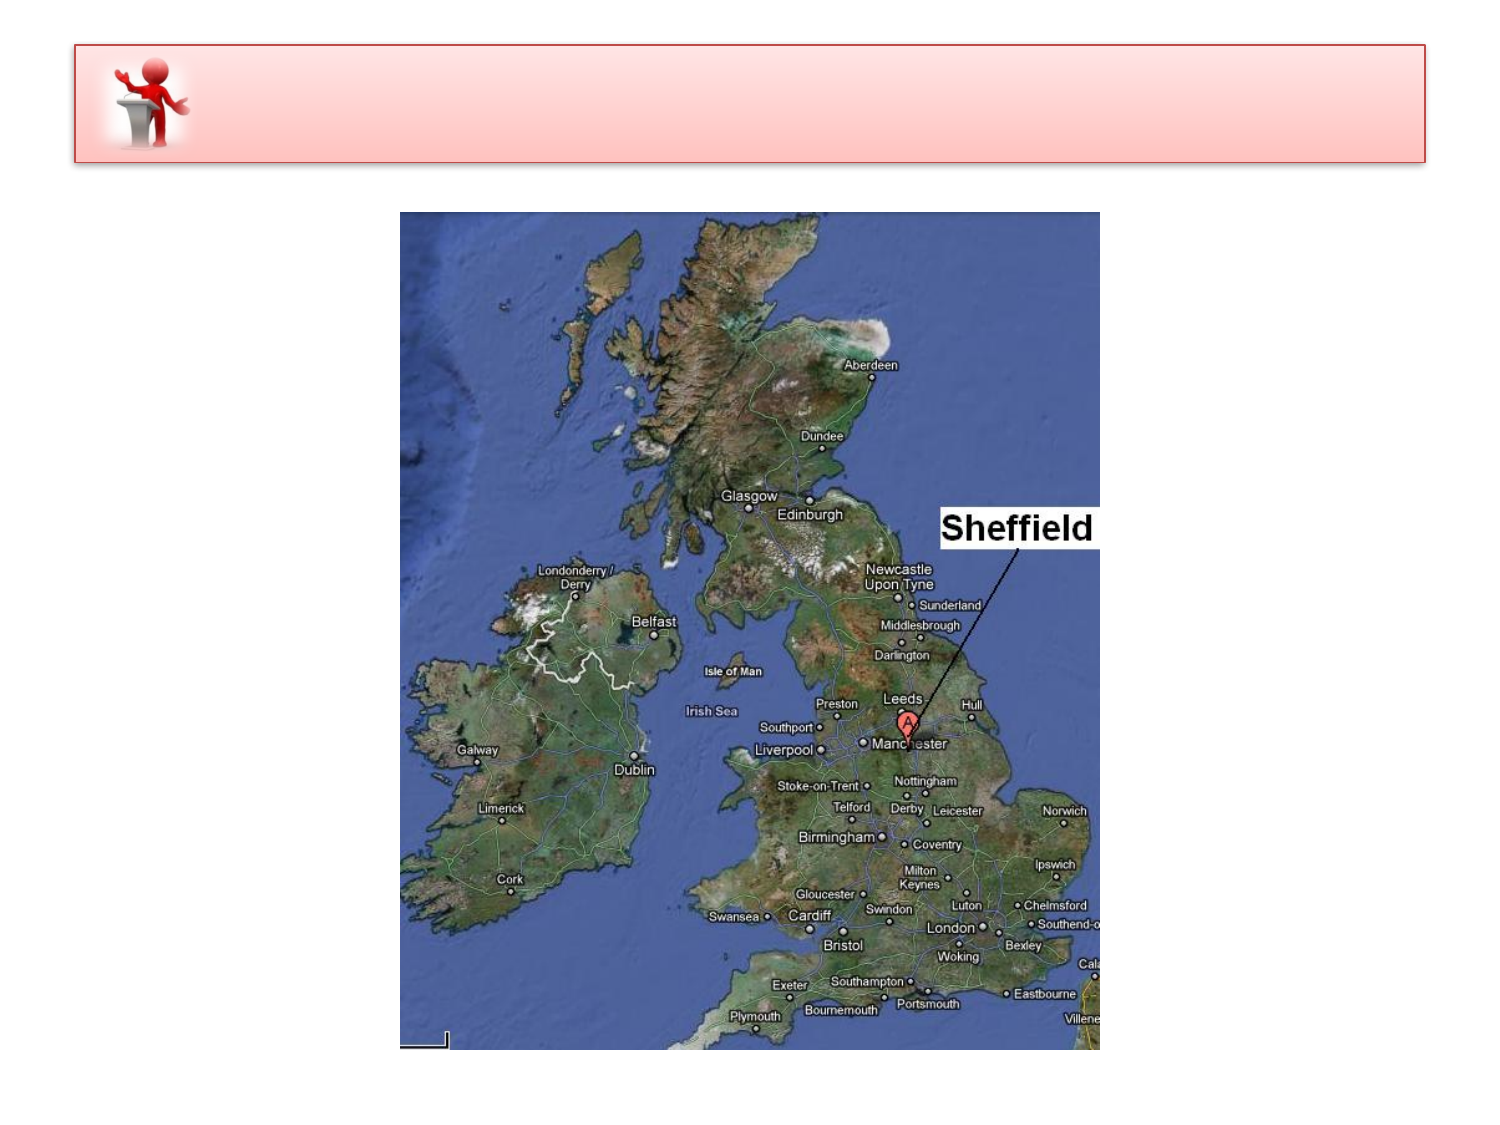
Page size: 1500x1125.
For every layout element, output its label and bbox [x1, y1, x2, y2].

list [400, 212, 1100, 1051]
text_box [74, 44, 1426, 163]
picture [87, 49, 201, 163]
